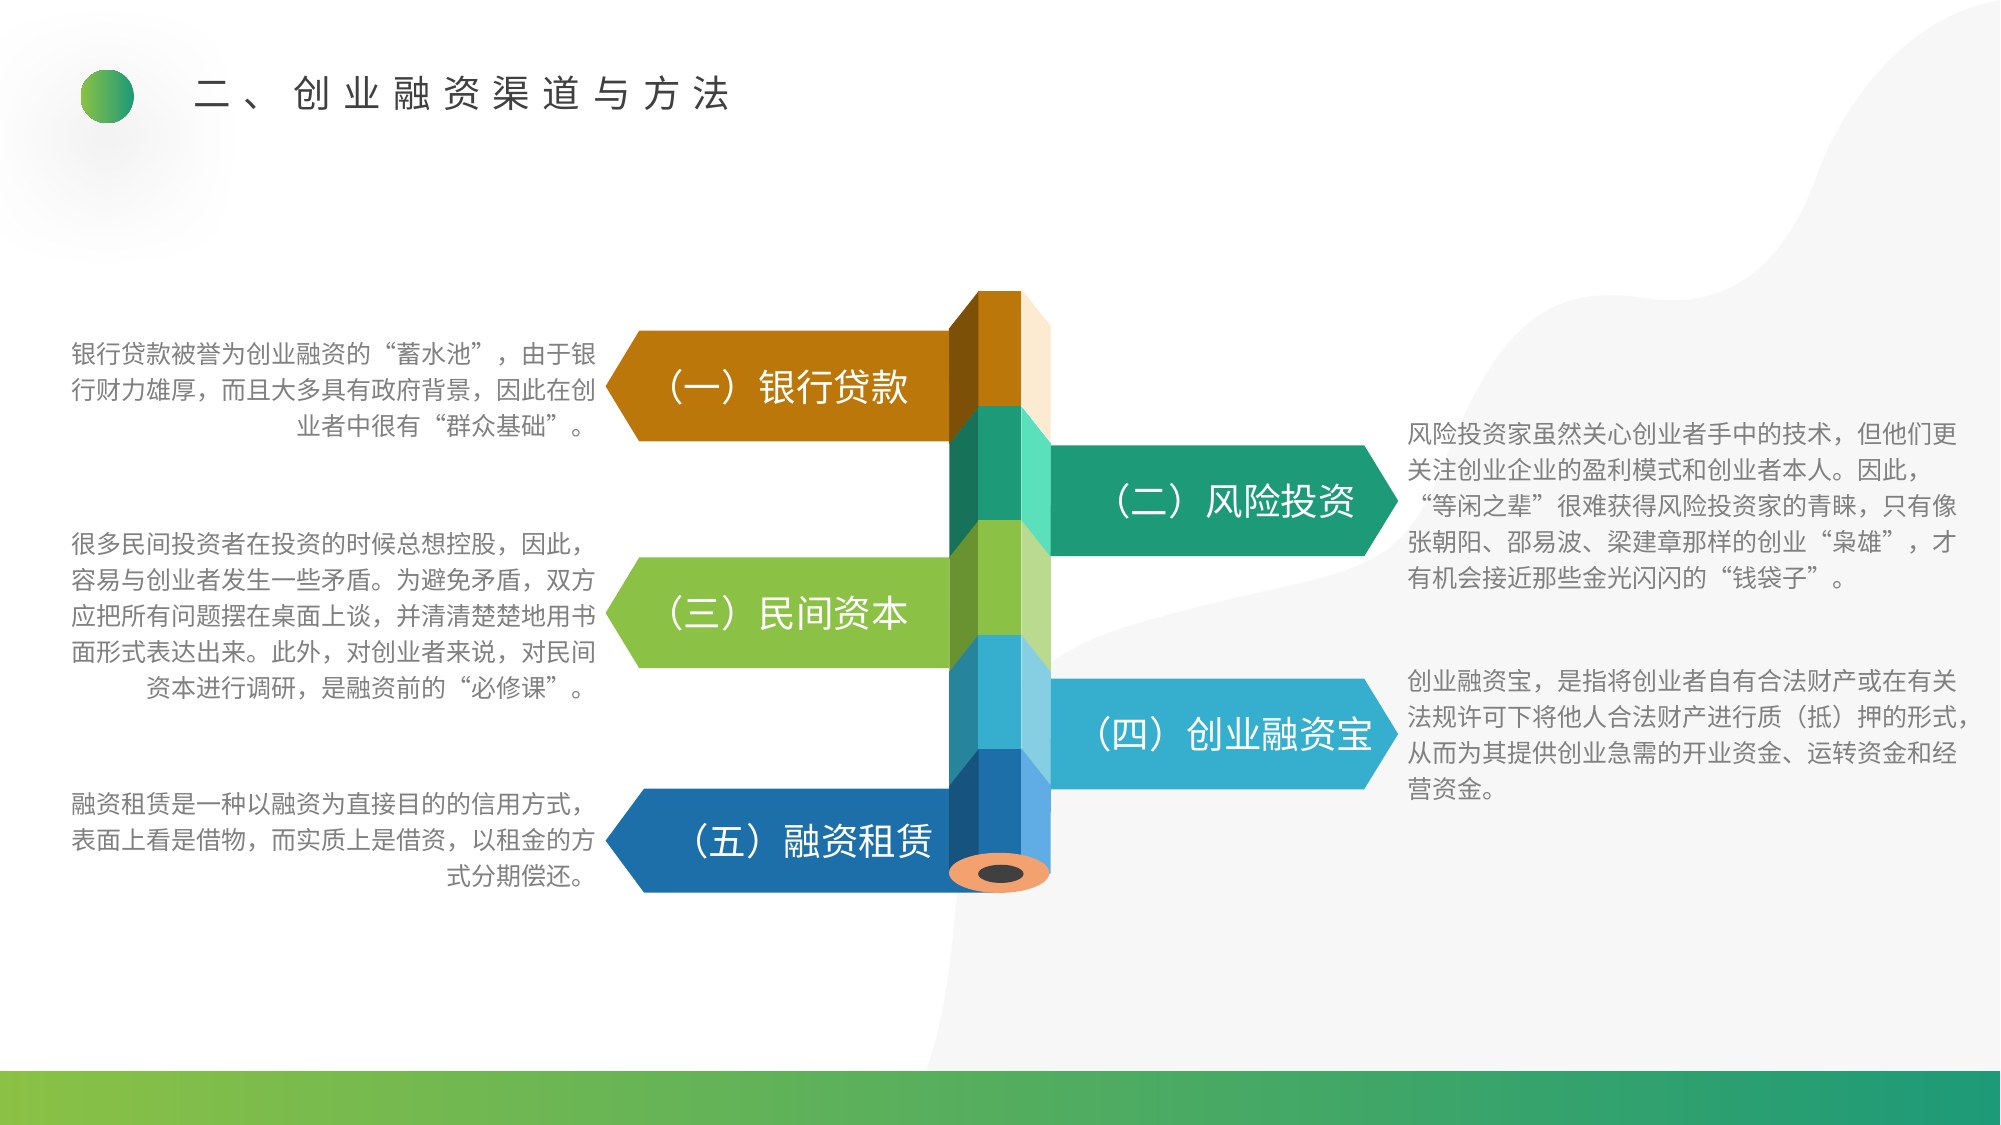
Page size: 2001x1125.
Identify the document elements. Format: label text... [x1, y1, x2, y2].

text_box （一）银行贷款 [605, 330, 950, 442]
text_box [1020, 633, 1052, 781]
text_box 风险投资家虽然关心创业者手中的技术，但他们更关注创业企业的盈利模式和创业者本人。因此，“等闲之辈”很难获得风险投资家的青睐，只有像张朝阳、邵易波、梁建章那样的创业“枭雄”，才有机会接近那些金光闪闪的“钱袋子”。 [1407, 445, 1976, 560]
text_box 很多民间投资者在投资的时候总想控股，因此，容易与创业者发生一些矛盾。为避免矛盾，双方应把所有问题摆在桌面上谈，并清清楚楚地用书面形式表达出来。此外，对创业者来说，对民间资本进行调研，是融资前的“必修课”。 [55, 556, 597, 670]
text_box 创业融资宝，是指将创业者自有合法财产或在有关法规许可下将他人合法财产进行质（抵）押的形式，从而为其提供创业急需的开业资金、运转资金和经营资金。 [1407, 674, 1976, 788]
text_box （三）民间资本 [605, 557, 950, 669]
text_box [980, 290, 1021, 407]
text_box [977, 407, 1020, 519]
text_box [978, 749, 1022, 852]
text_box [947, 290, 980, 448]
text_box [977, 519, 1020, 634]
text_box [977, 634, 1020, 749]
text_box [1020, 407, 1051, 553]
text_box 二、创业融资渠道与方法 [178, 62, 836, 123]
text_box [948, 747, 980, 852]
text_box （五）融资租赁 [605, 788, 948, 893]
text_box 融资租赁是一种以融资为直接目的的信用方式，表面上看是借物，而实质上是借资，以租金的方式分期偿还。 [55, 779, 597, 893]
text_box [948, 412, 977, 554]
text_box [1020, 746, 1052, 875]
text_box [948, 635, 977, 783]
text_box 银行贷款被誉为创业融资的“蓄水池”，由于银行财力雄厚，而且大多具有政府背景，因此在创业者中很有“群众基础”。 [55, 329, 597, 443]
text_box [948, 520, 977, 667]
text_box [948, 852, 1050, 893]
text_box [1020, 287, 1052, 445]
text_box （四）创业融资宝 [1050, 678, 1399, 790]
text_box （二）风险投资 [1050, 445, 1399, 557]
text_box [1020, 519, 1052, 669]
